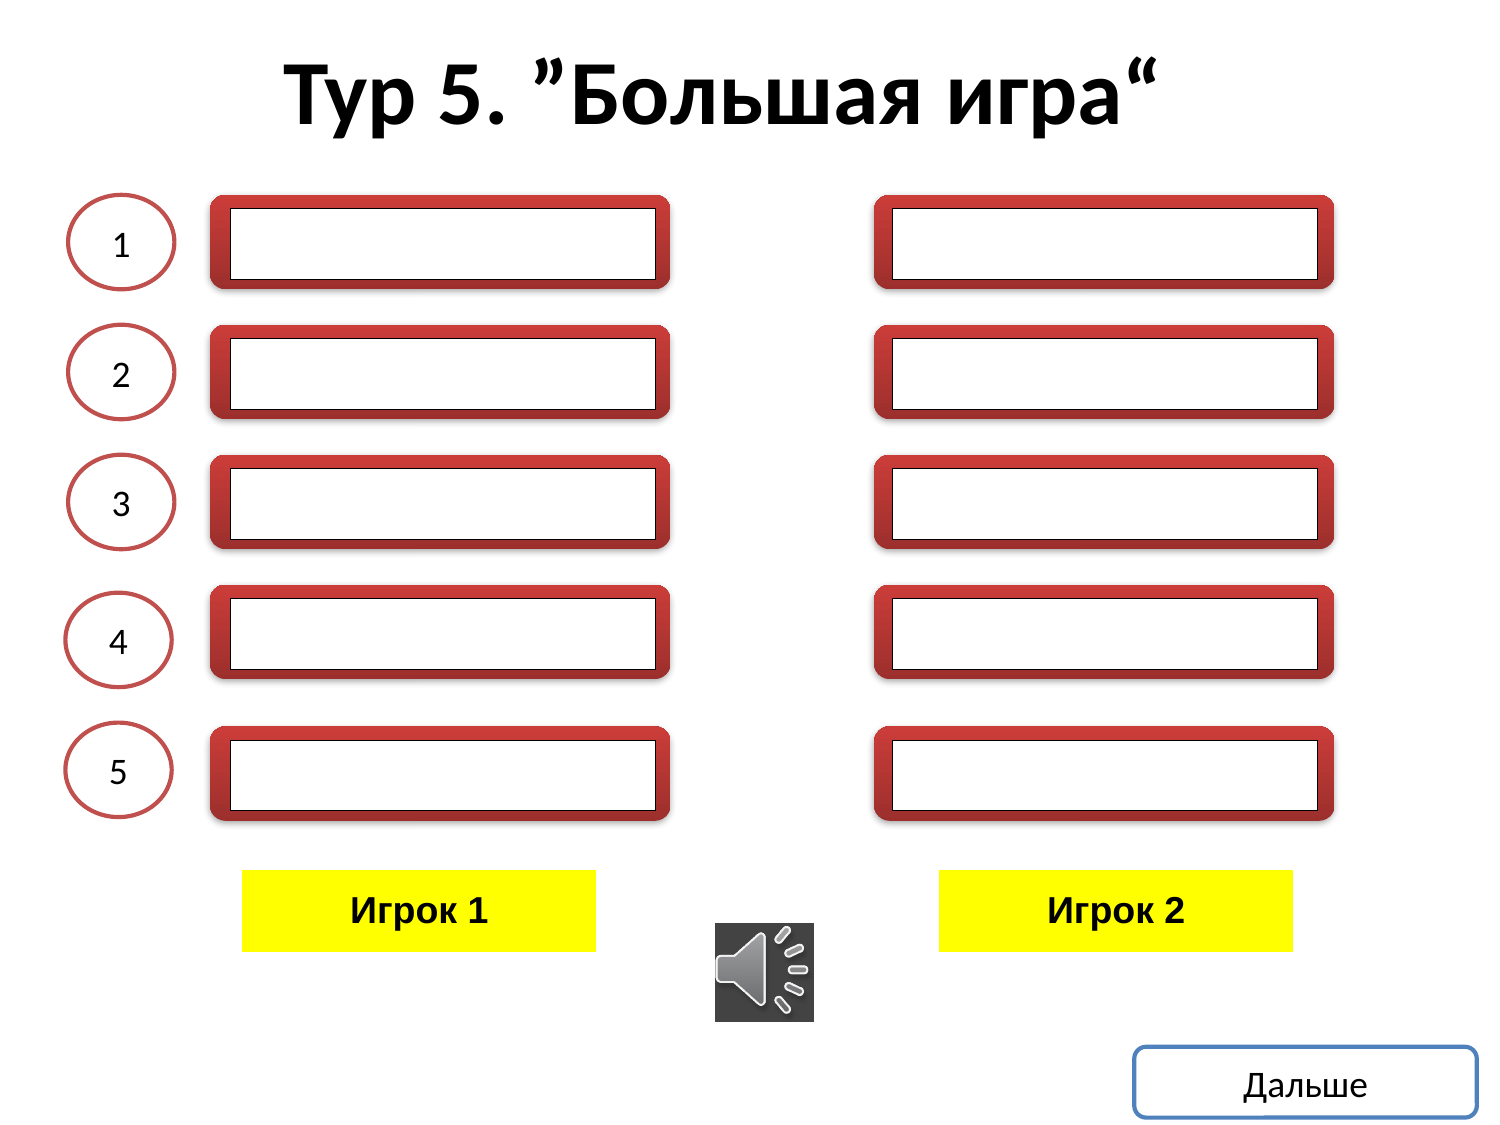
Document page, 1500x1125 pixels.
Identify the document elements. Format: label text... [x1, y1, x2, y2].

text_box [873, 194, 1335, 290]
text_box 2 [65, 322, 177, 422]
text_box [873, 454, 1335, 550]
text_box Тур 5. ”Большая игра“ [121, 24, 1347, 150]
text_box 5 [63, 720, 174, 820]
text_box Дальше [1132, 1044, 1479, 1120]
text_box [209, 194, 671, 290]
text_box 1 [65, 192, 177, 292]
text_box [873, 726, 1335, 821]
text_box [873, 324, 1335, 420]
text_box [209, 454, 671, 550]
text_box 3 [65, 452, 177, 552]
text_box [209, 584, 671, 680]
text_box 4 [63, 590, 174, 690]
text_box [209, 324, 671, 420]
text_box [209, 726, 671, 821]
text_box [873, 584, 1335, 680]
picture [714, 922, 815, 1023]
